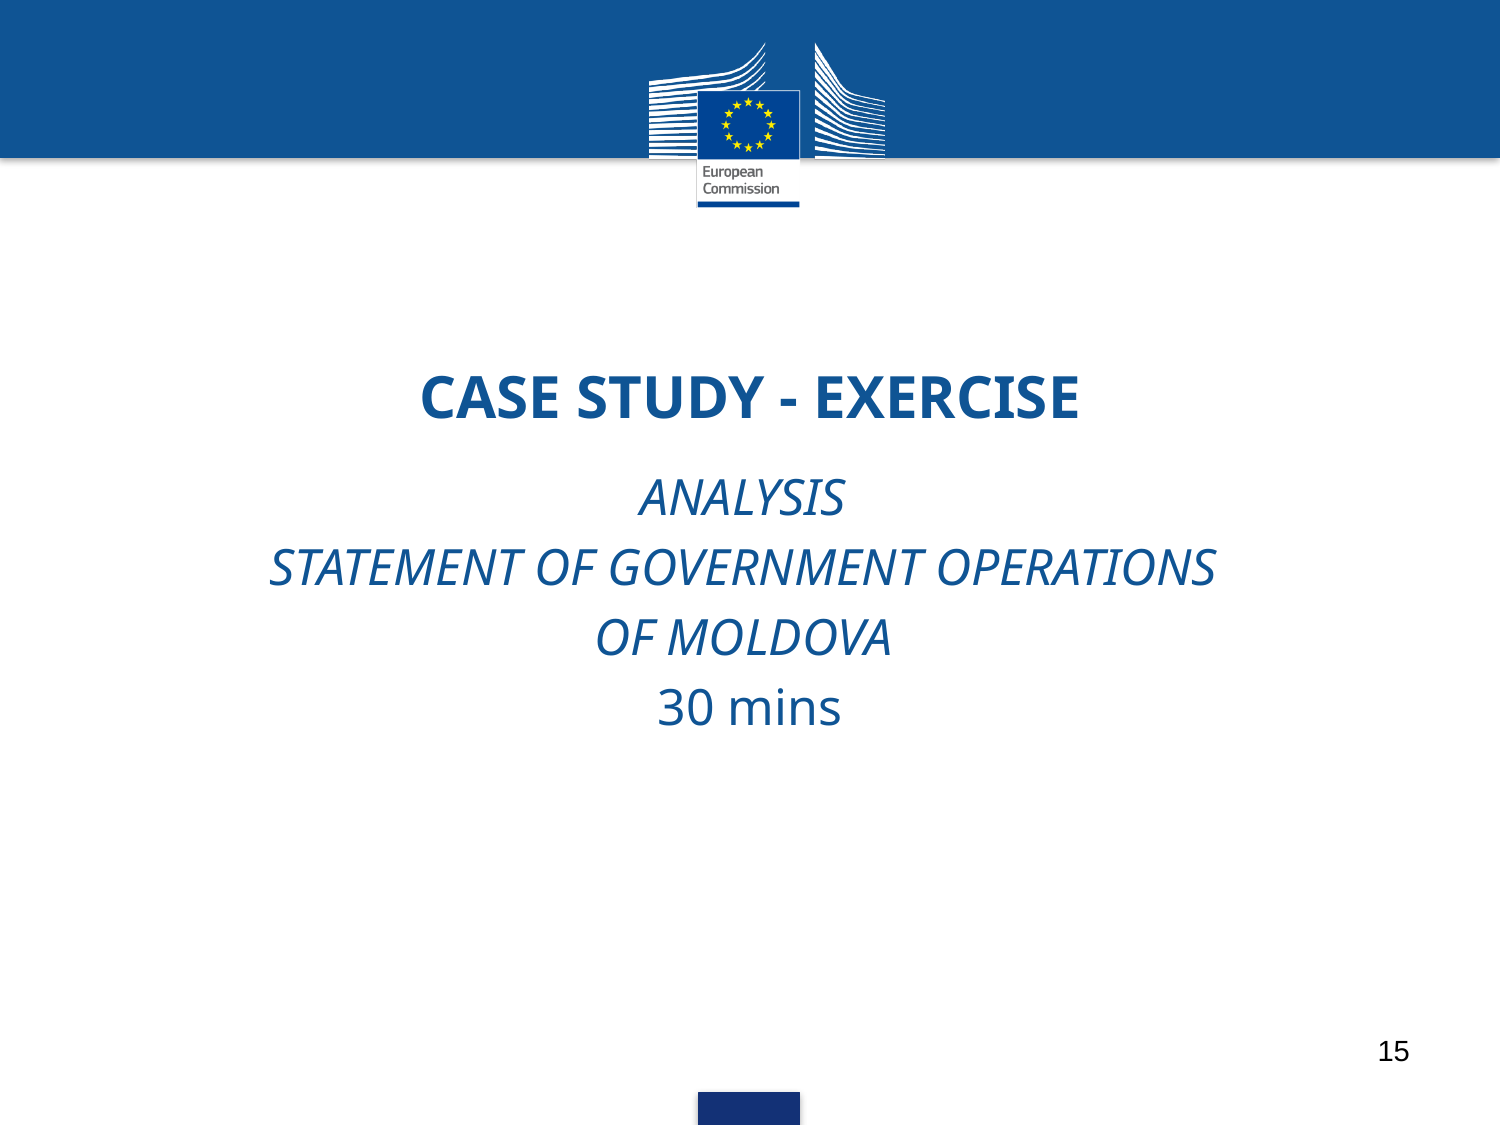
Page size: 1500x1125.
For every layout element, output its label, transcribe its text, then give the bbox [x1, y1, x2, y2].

slide_number 15 [1074, 1024, 1426, 1103]
list CASE STUDY - EXERCISE ANALYSIS STATEMENT OF GOVERNMENT OPERATIONS OF MOLDOVA 30 mins [74, 292, 1426, 873]
picture [649, 42, 885, 208]
